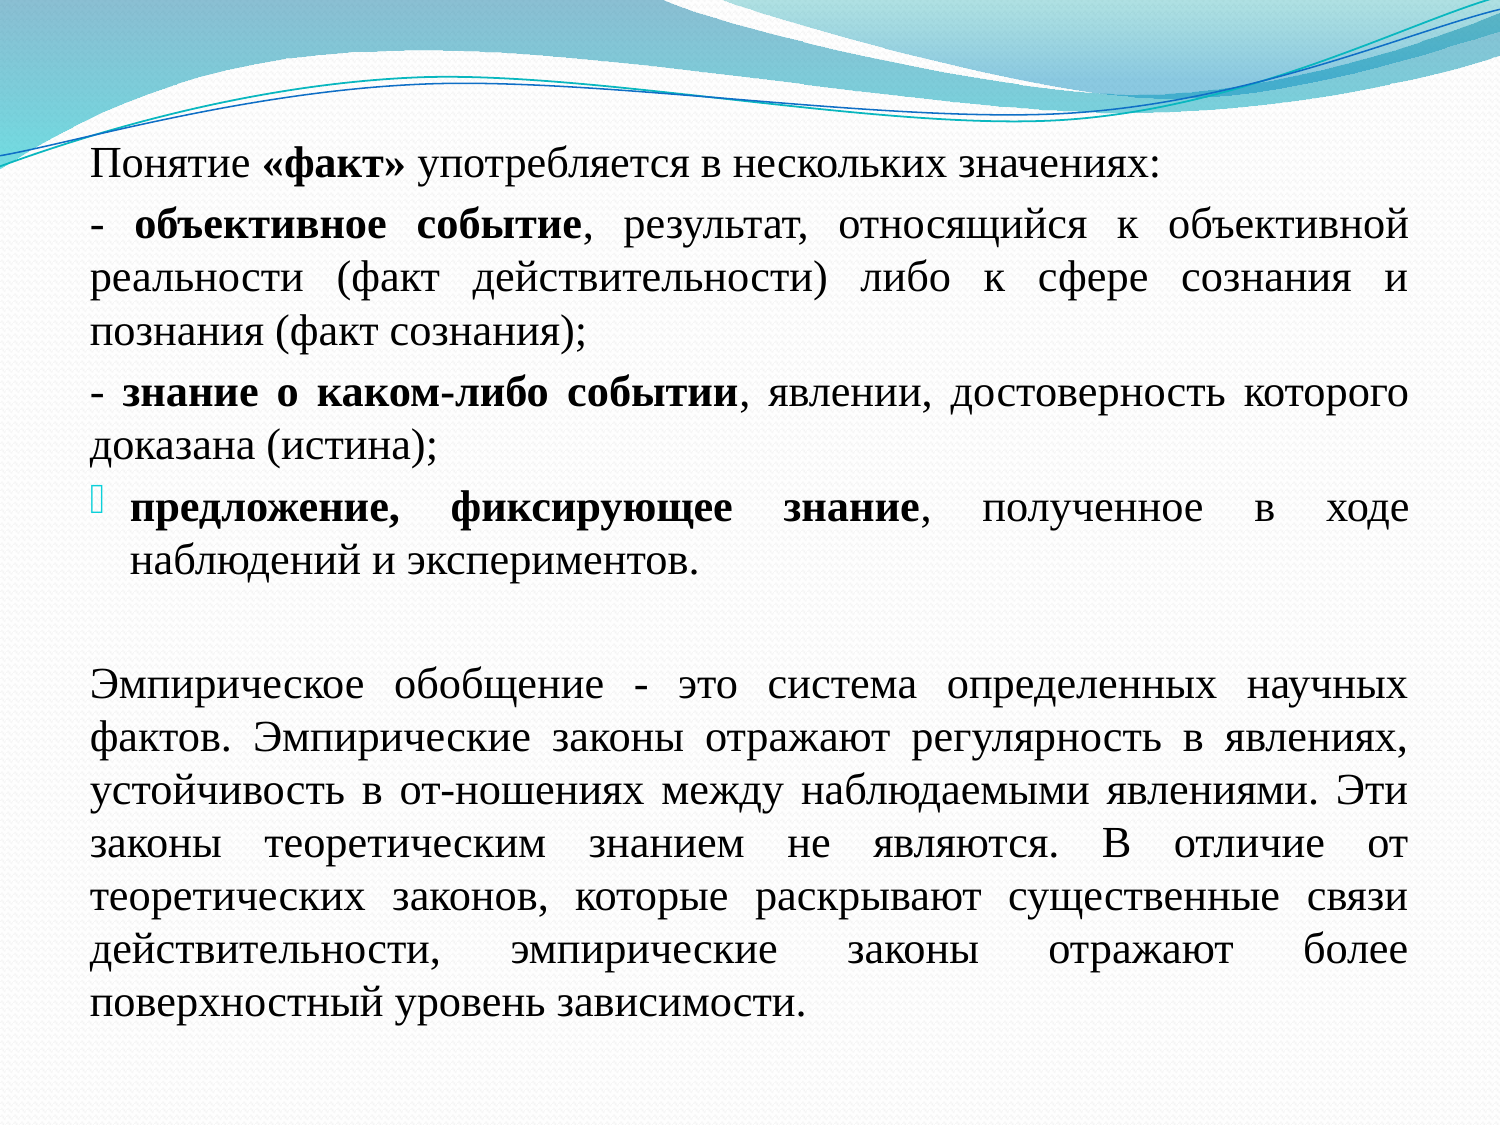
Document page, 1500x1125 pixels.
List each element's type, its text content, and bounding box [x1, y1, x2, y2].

list Понятие «факт» употребляется в нескольких значениях: - объективное событие, результат, относящийся к объективной реальности (факт действительности) либо к сфере сознания и познания (факт сознания); - знание о каком-либо событии, явлении, достоверность которого доказана (истина); предложение, фиксирующее знание, полученное в ходе наблюдений и экспериментов. Эмпирическое обобщение - это система определенных научных фактов. Эмпирические законы отражают регулярность в явлениях, устойчивость в от-ношениях между наблюдаемыми явлениями. Эти законы теоретическим знанием не являются. В отличие от теоретических законов, которые раскрывают существенные связи действительности, эмпирические законы отражают более поверхностный уровень зависимости. [75, 125, 1425, 1038]
